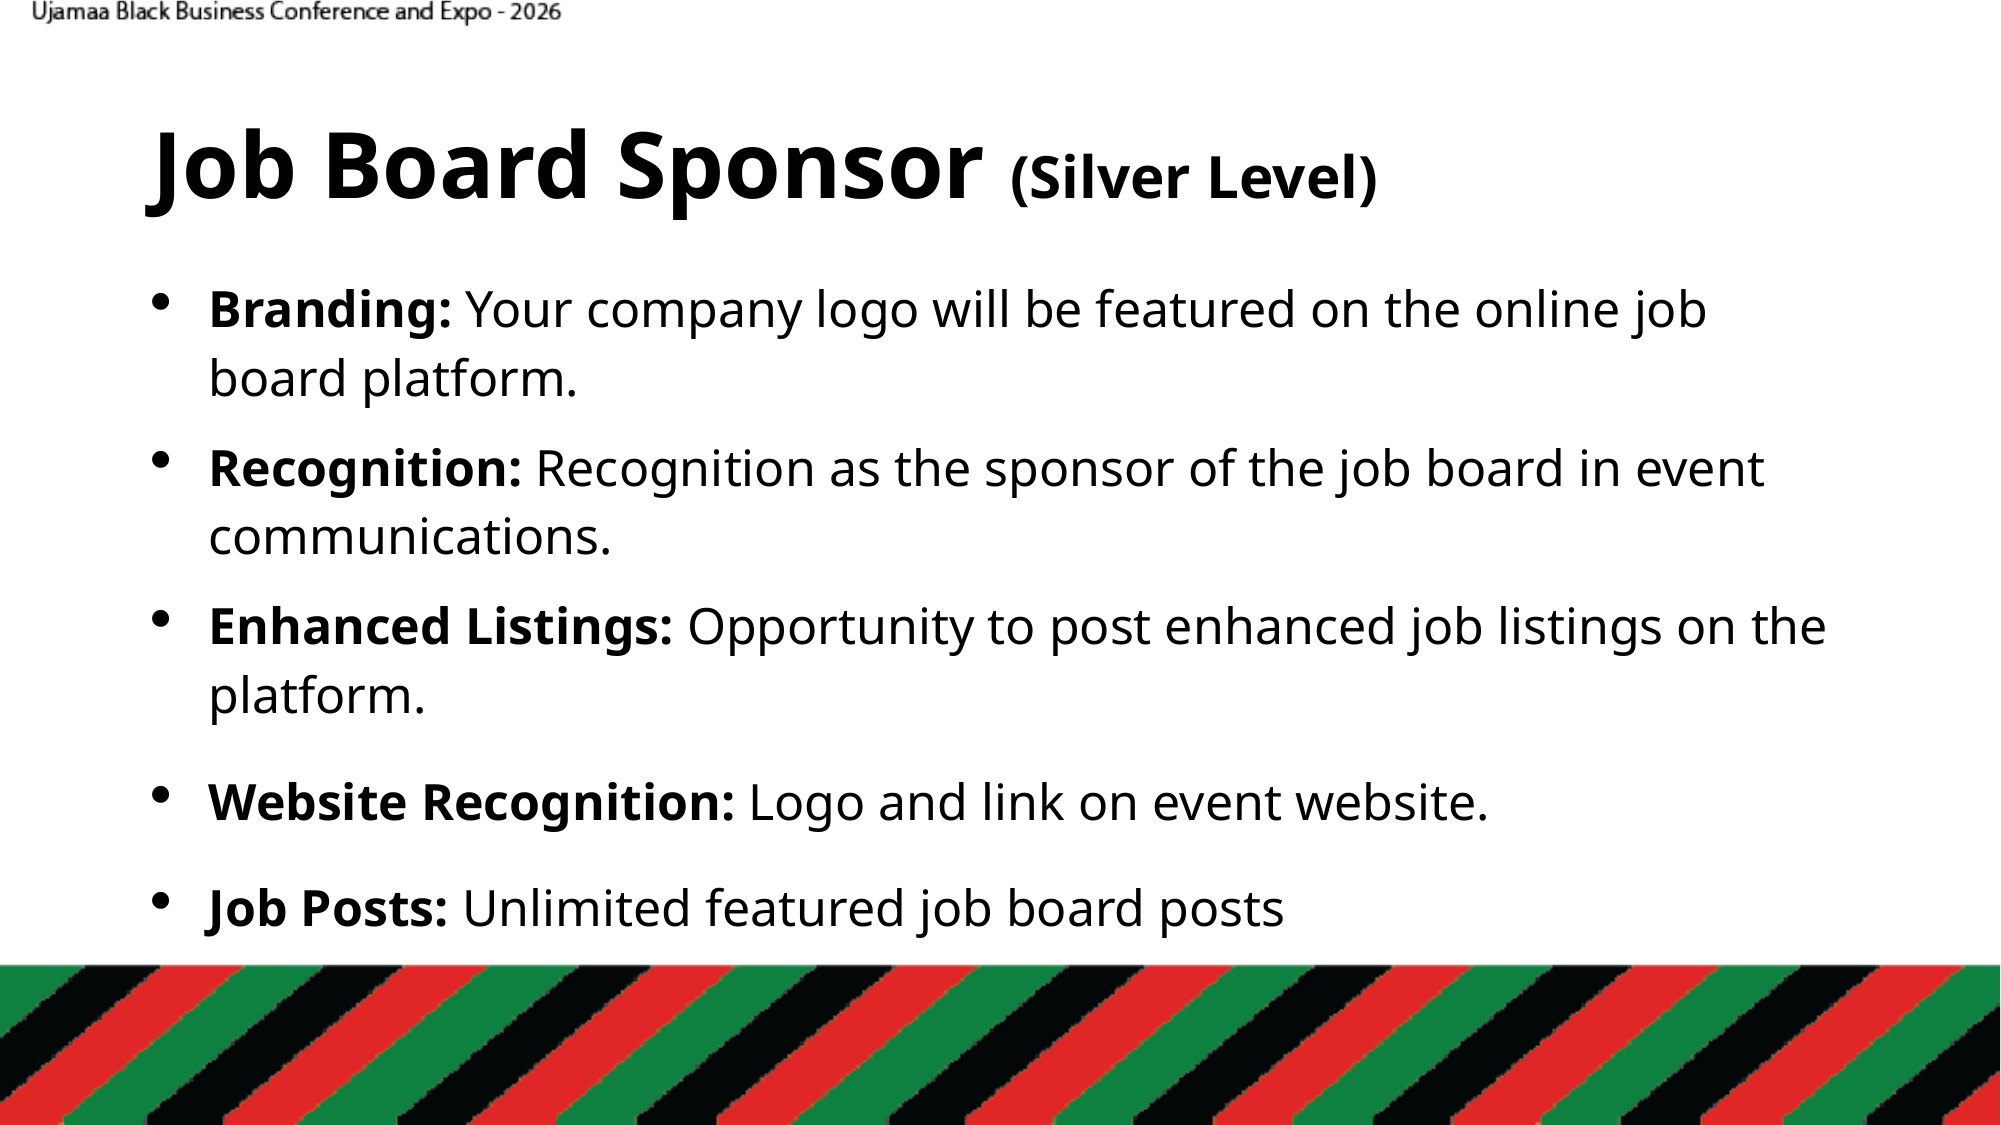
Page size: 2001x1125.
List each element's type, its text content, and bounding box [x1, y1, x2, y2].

title Job Board Sponsor (Silver Level) [137, 59, 1863, 260]
picture [0, 0, 2001, 1125]
list Branding: Your company logo will be featured on the online job board platform. Recognition: Recognition as the sponsor of the job board in event communications. Enhanced Listings: Opportunity to post enhanced job listings on the platform. Website Recognition: Logo and link on event website. Job Posts: Unlimited featured job board posts [137, 260, 1863, 975]
